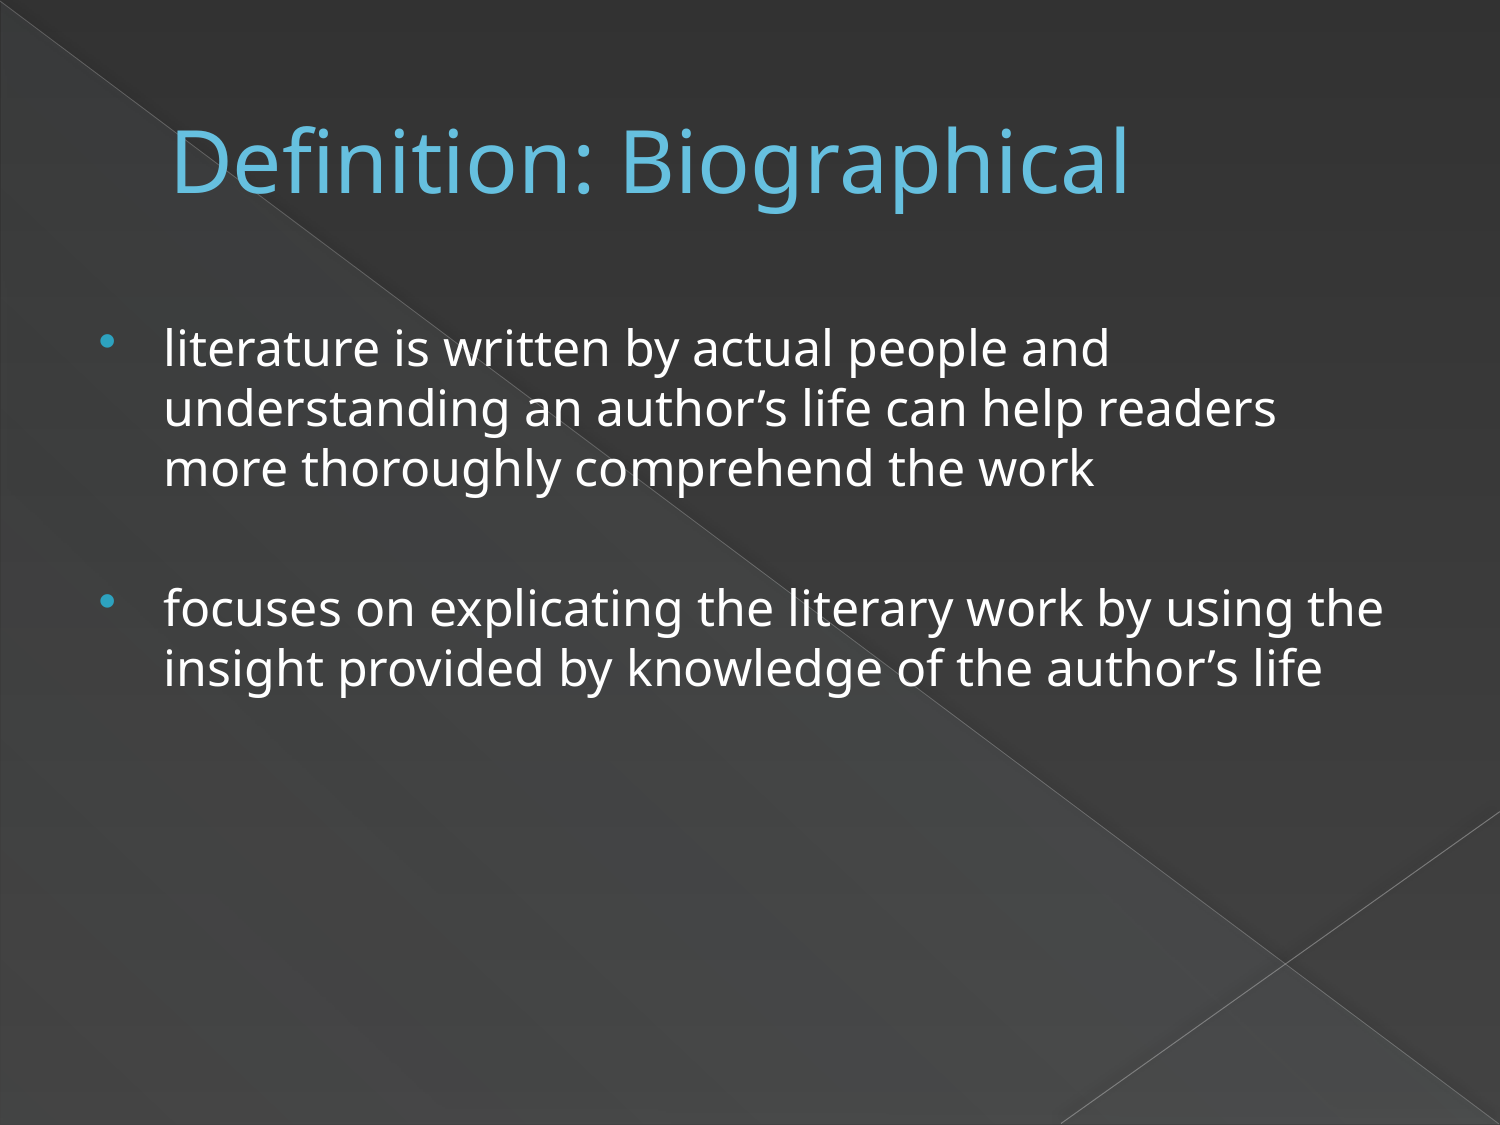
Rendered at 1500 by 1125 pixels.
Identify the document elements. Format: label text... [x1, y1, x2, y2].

title Definition: Biographical [75, 43, 1425, 274]
list literature is written by actual people and understanding an author’s life can help readers more thoroughly comprehend the work focuses on explicating the literary work by using the insight provided by knowledge of the author’s life [74, 308, 1426, 1060]
